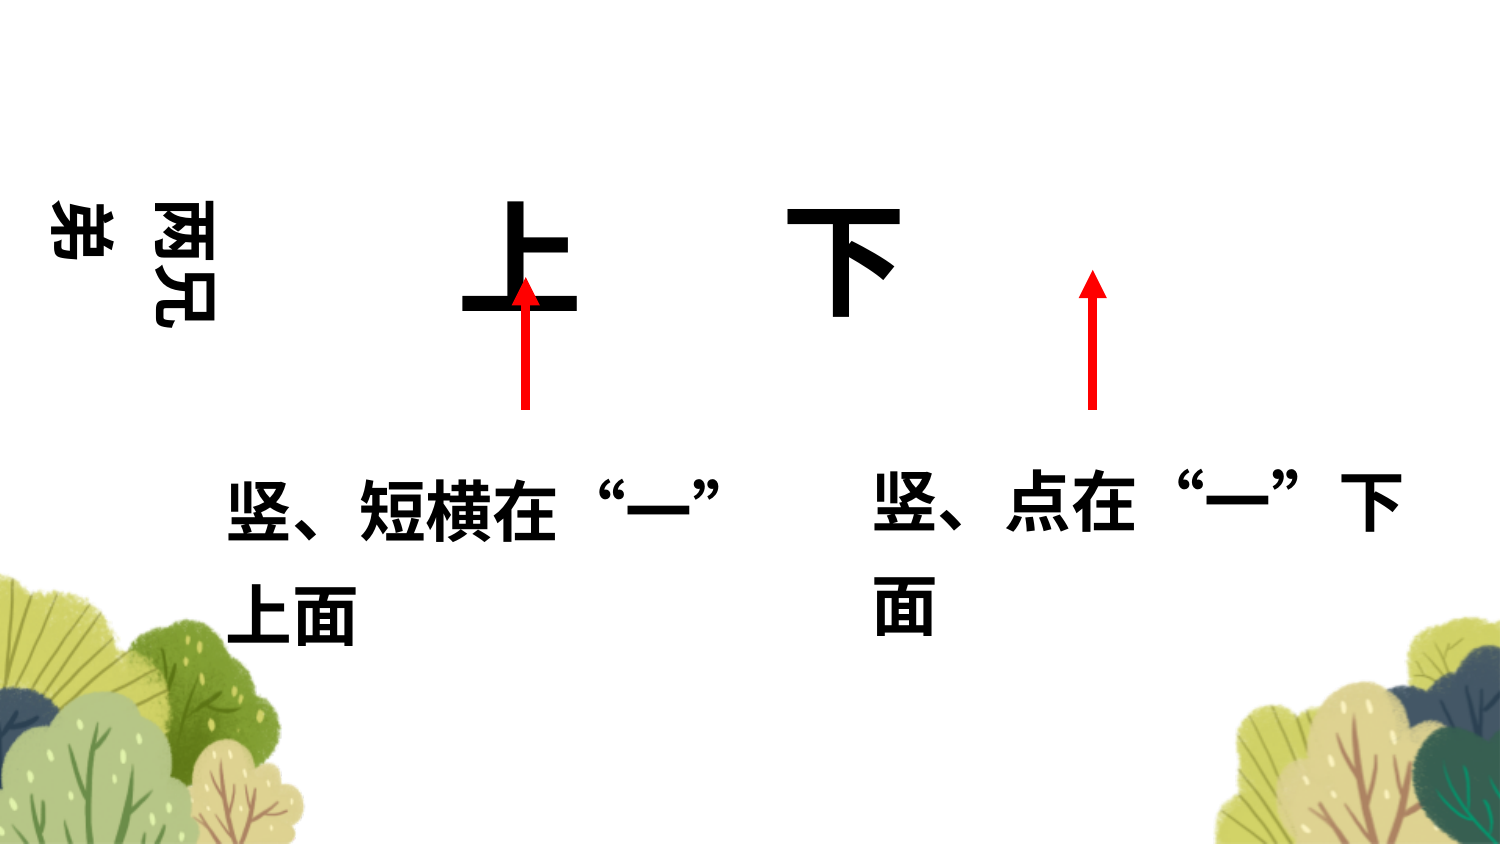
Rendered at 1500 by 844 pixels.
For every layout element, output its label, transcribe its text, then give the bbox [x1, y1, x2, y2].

picture [1184, 550, 1500, 844]
text_box 竖、短横在“一”上面 [210, 438, 786, 662]
text_box 竖、点在“一”下面 [856, 428, 1459, 652]
text_box 两兄弟 [19, 182, 260, 359]
picture [0, 549, 313, 844]
text_box 上 下 [442, 129, 1223, 340]
